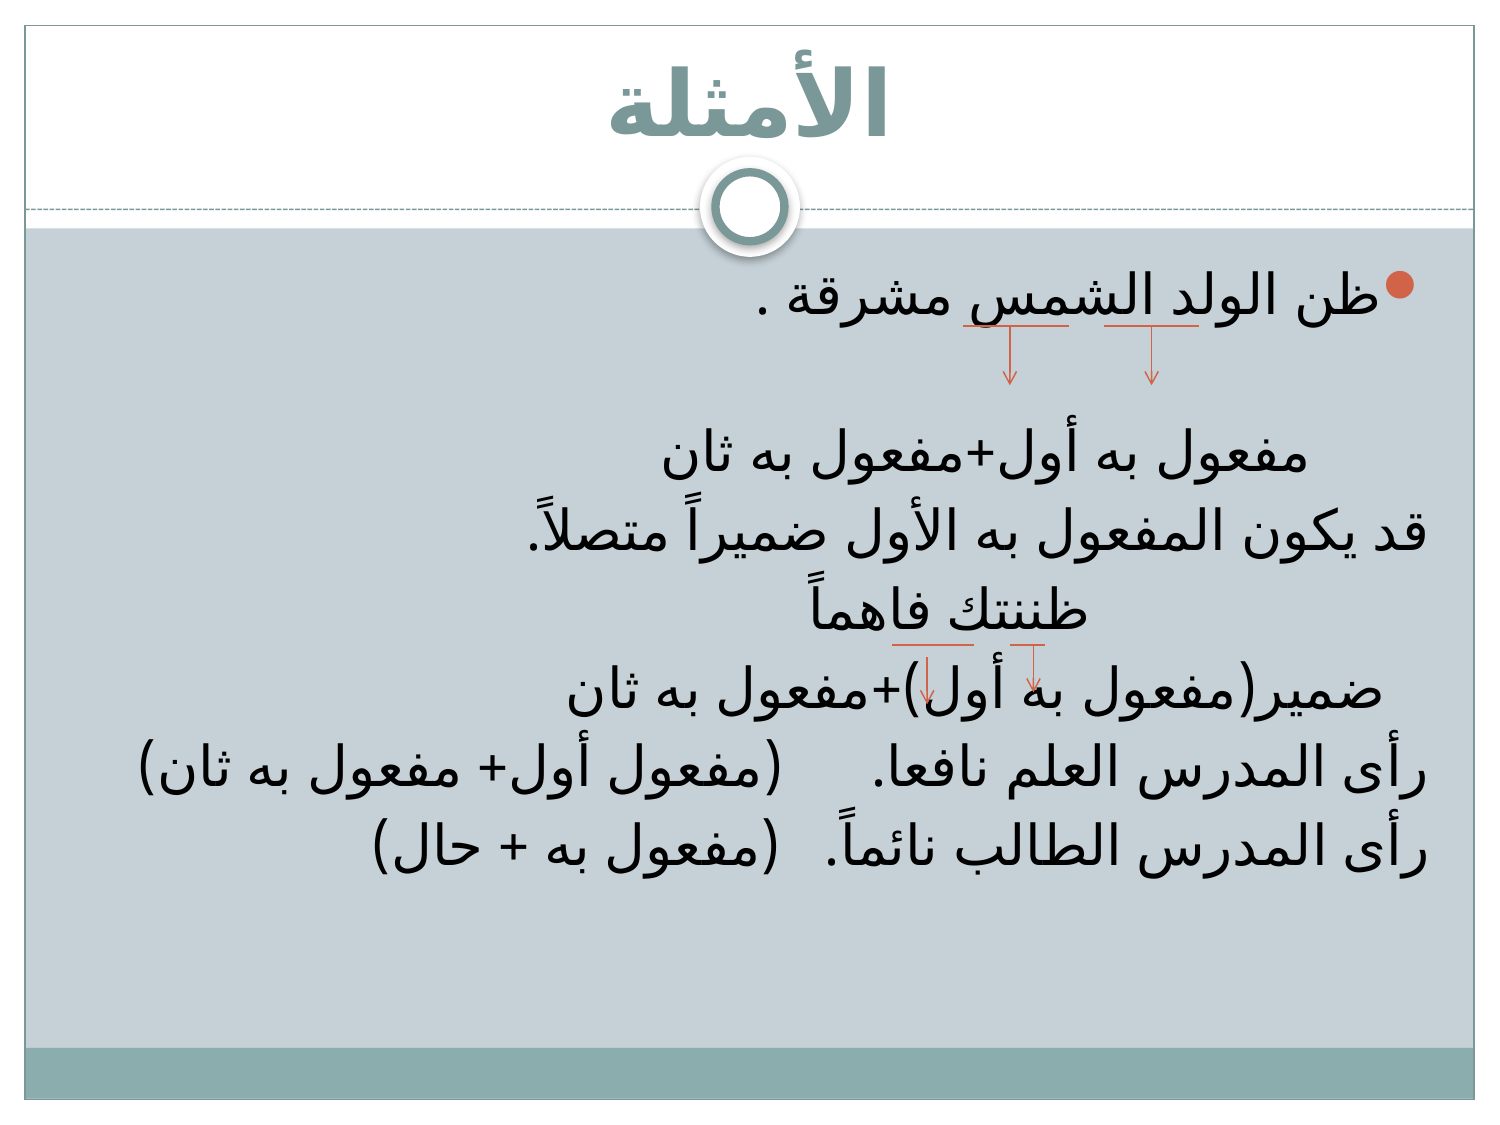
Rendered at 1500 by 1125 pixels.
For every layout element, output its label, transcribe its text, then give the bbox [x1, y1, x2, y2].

title الأمثلة [49, 37, 1450, 162]
list ظن الولد الشمس مشرقة . مفعول به أول+مفعول به ثان قد يكون المفعول به الأول ضميراً متصلاً. ظننتك فاهماً ضمير(مفعول به أول)+مفعول به ثان رأى المدرس العلم نافعا. (مفعول أول+ مفعول به ثان) رأى المدرس الطالب نائماً. (مفعول به + حال) [49, 250, 1445, 1001]
